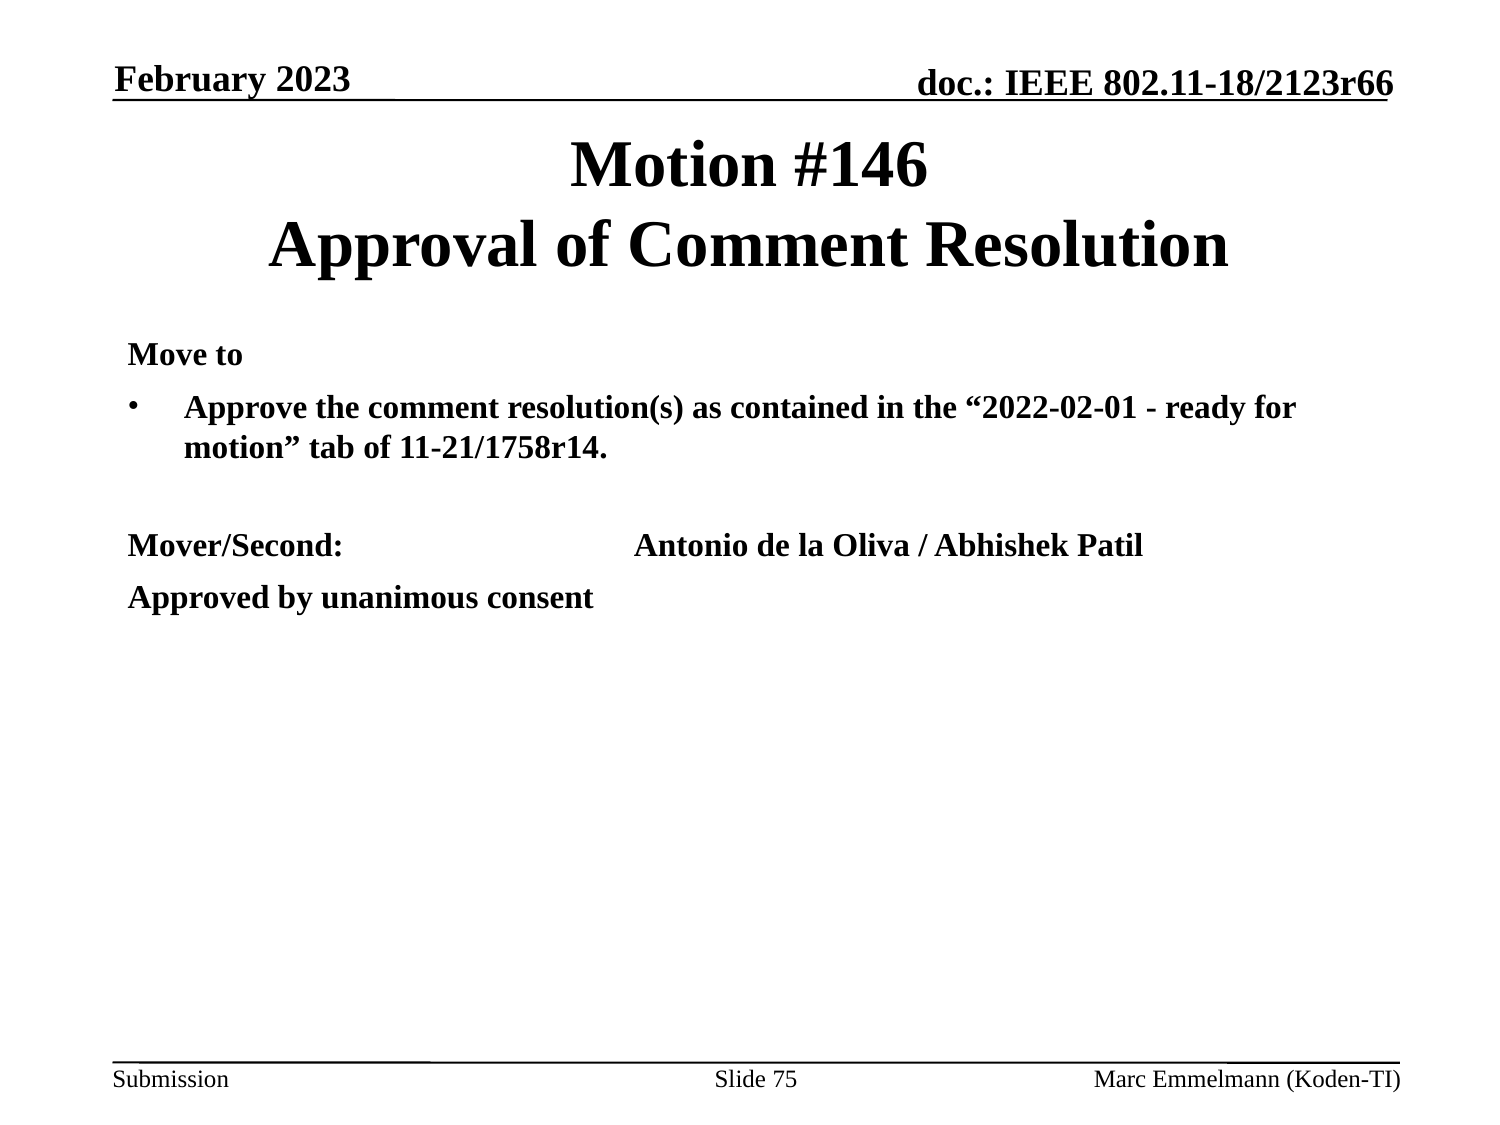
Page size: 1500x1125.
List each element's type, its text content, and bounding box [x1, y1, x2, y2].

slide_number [114, 54, 423, 100]
list Move to Approve the comment resolution(s) as contained in the “2022-02-01 - ready for motion” tab of 11-21/1758r14. Mover/Second: Antonio de la Oliva / Abhishek Patil Approved by unanimous consent [112, 324, 1388, 1000]
slide_number Slide 75 [712, 1061, 800, 1123]
title Motion #146 Approval of Comment Resolution [112, 112, 1388, 288]
footer Marc Emmelmann (Koden-TI) [878, 1061, 1402, 1093]
